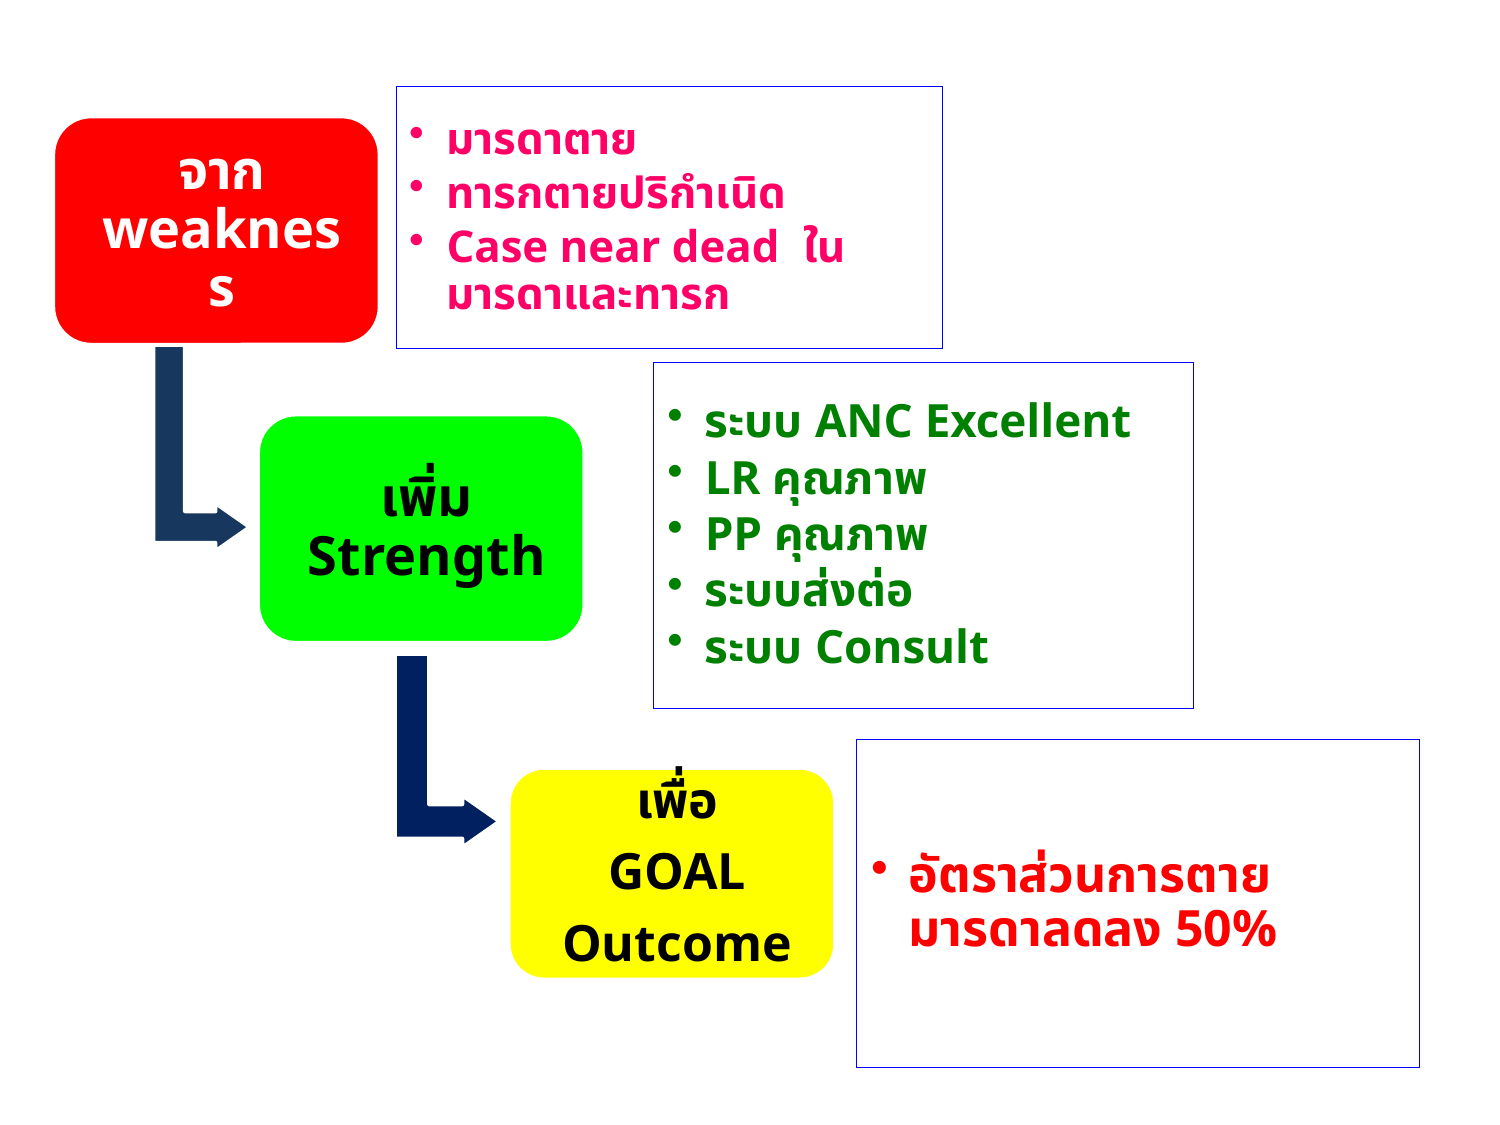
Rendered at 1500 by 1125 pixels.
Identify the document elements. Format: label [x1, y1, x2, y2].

text_box [52, 42, 1471, 1087]
